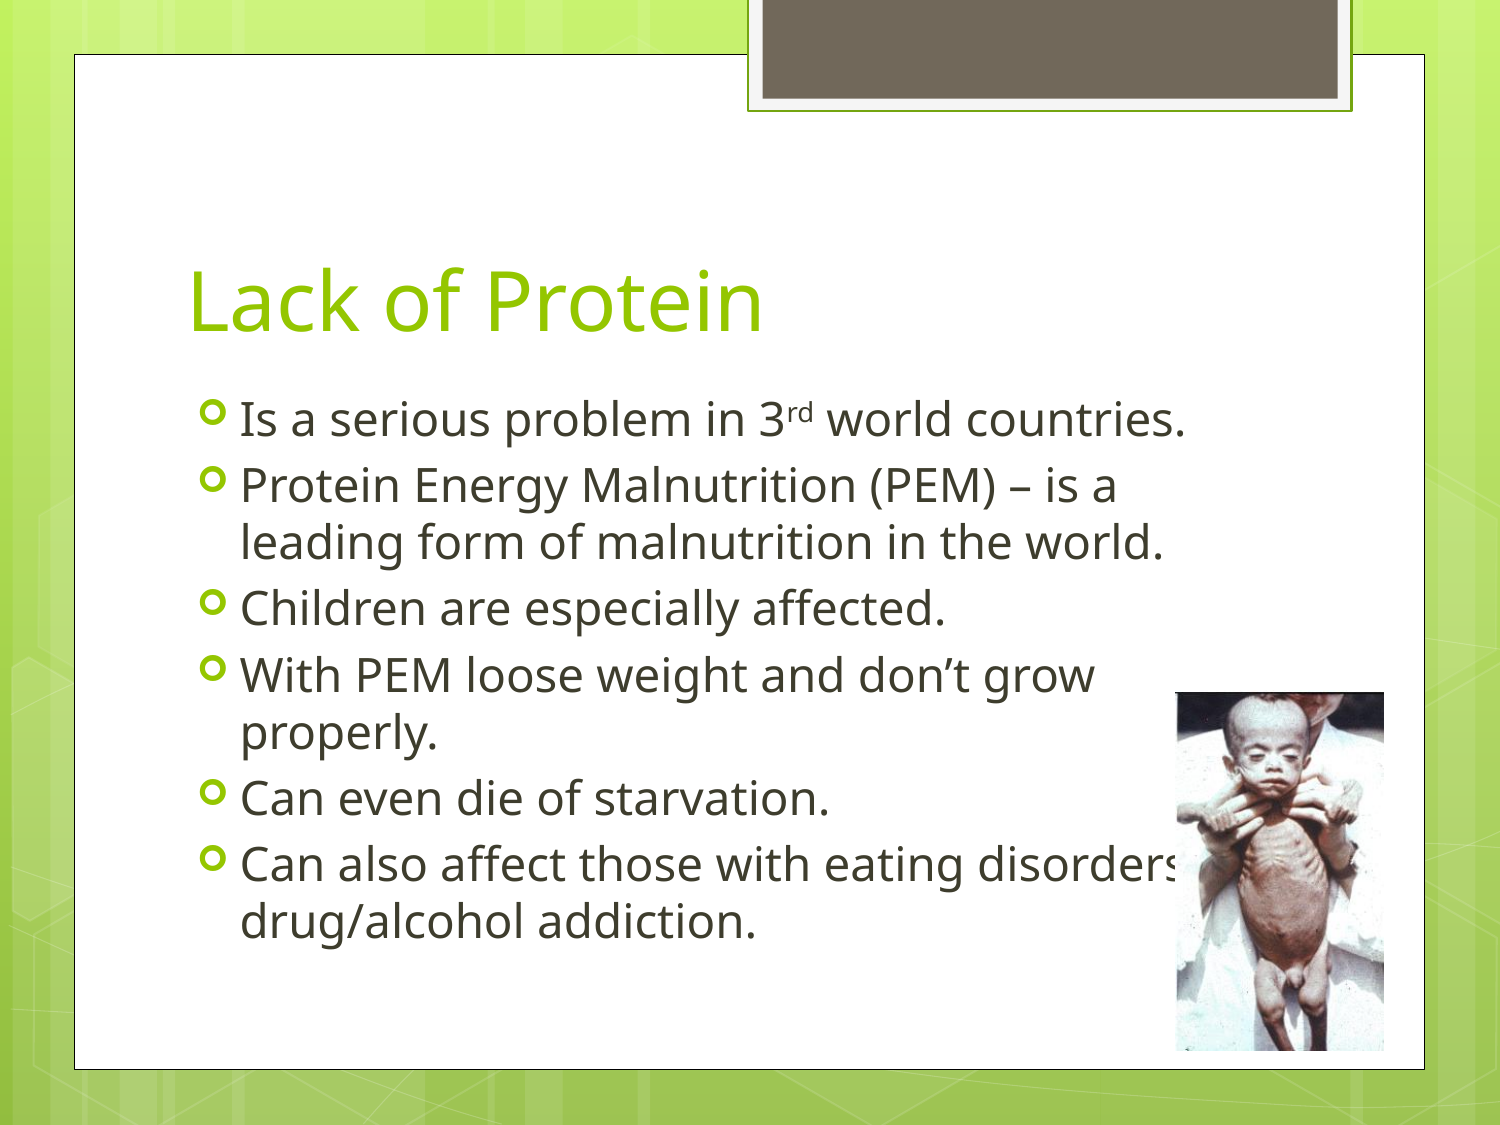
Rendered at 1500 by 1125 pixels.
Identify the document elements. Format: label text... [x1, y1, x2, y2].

list Is a serious problem in 3rd world countries. Protein Energy Malnutrition (PEM) – is a leading form of malnutrition in the world. Children are especially affected. With PEM loose weight and don’t grow properly. Can even die of starvation. Can also affect those with eating disorders or drug/alcohol addiction. [171, 381, 1283, 957]
title Lack of Protein [171, 168, 1324, 357]
picture [1174, 690, 1384, 1051]
